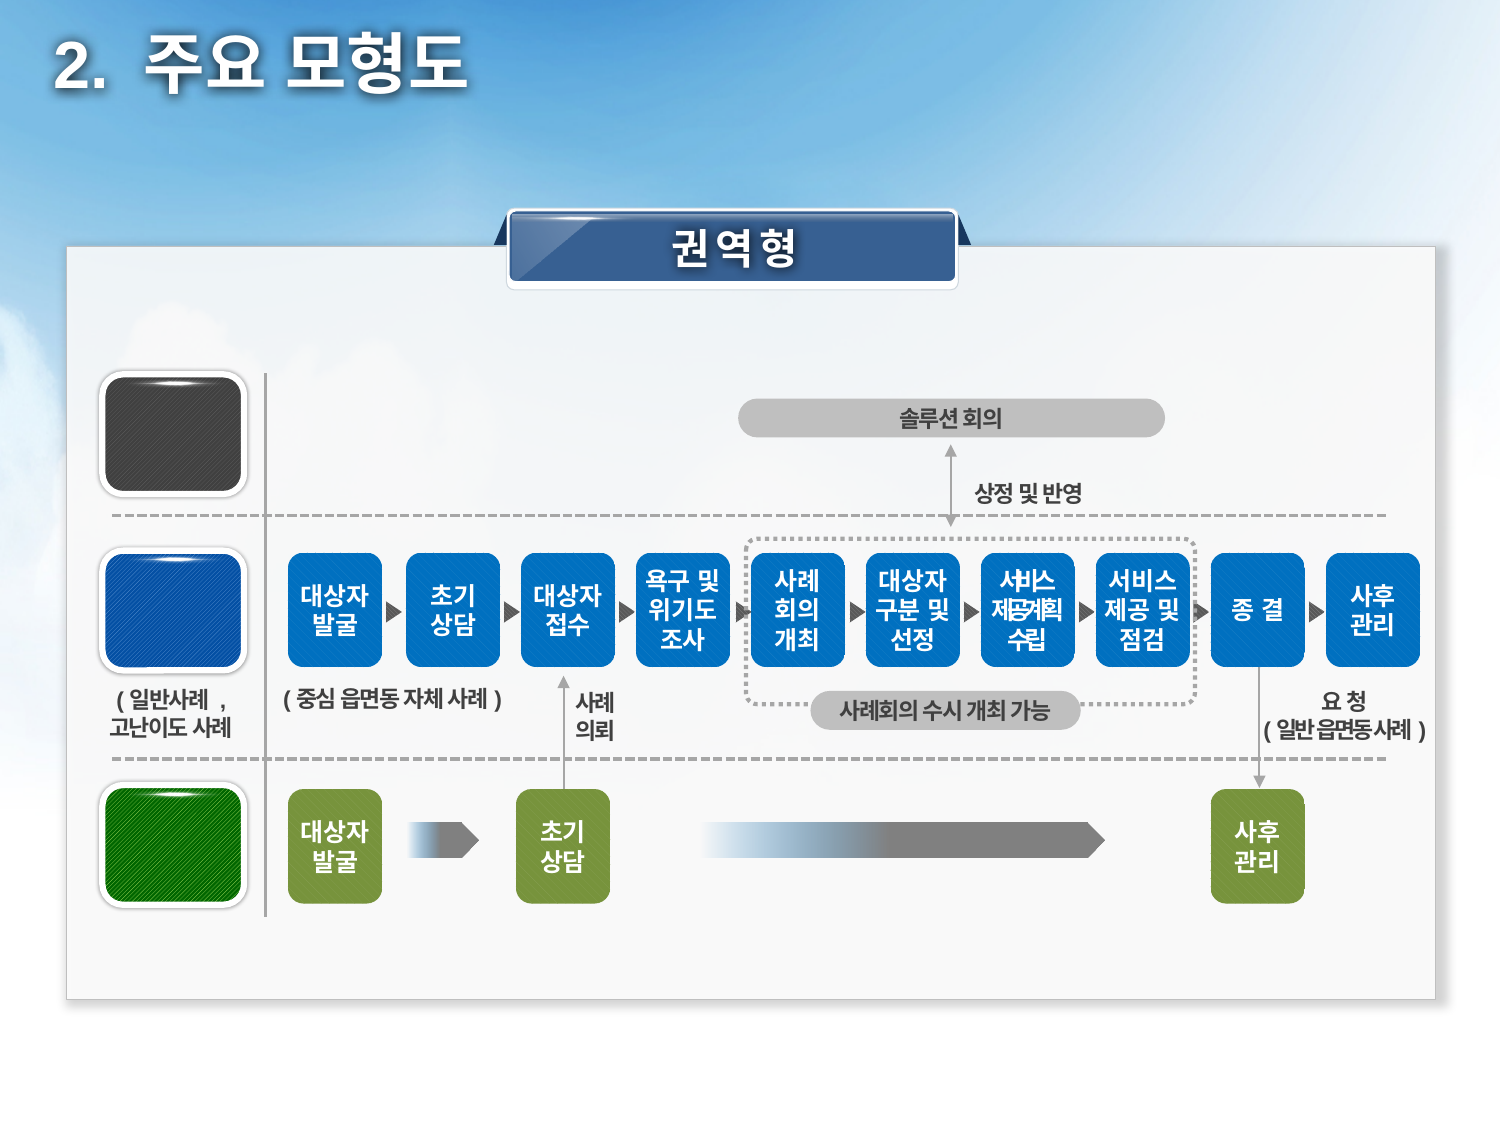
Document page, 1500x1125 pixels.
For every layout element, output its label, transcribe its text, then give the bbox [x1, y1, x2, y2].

text_box 상정 및 반영 [959, 472, 1099, 514]
text_box 대상자 발굴 [285, 786, 385, 906]
text_box 요 청 (일반 읍면동 사례) [1248, 680, 1255, 751]
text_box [102, 784, 245, 905]
text_box 대상자 발굴 [285, 550, 385, 670]
text_box [501, 599, 523, 625]
text_box (중심 읍면동 자체 사례) [270, 676, 517, 719]
picture [0, 0, 1500, 856]
text_box [617, 599, 638, 625]
text_box [65, 244, 1437, 1002]
text_box 대상자 접수 [518, 550, 618, 670]
text_box [733, 599, 746, 625]
text_box [743, 536, 1198, 707]
text_box 2. 주요 모형도 [39, 14, 1500, 111]
text_box 사후 관리 [1208, 786, 1307, 906]
text_box 초기 상담 [513, 786, 613, 906]
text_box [102, 550, 245, 671]
text_box [1306, 599, 1327, 625]
text_box 종 결 [1208, 550, 1307, 670]
text_box (일반사례 , 고난이도 사례 [94, 678, 249, 748]
text_box 솔루션 회의 [738, 398, 1166, 438]
text_box [696, 820, 1107, 860]
text_box [405, 820, 481, 860]
text_box 사례회의 수시 개최 가능 [810, 690, 1081, 730]
text_box 욕구 및 위기도 조사 [633, 550, 733, 670]
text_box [102, 374, 245, 495]
text_box 사후 관리 [1323, 550, 1423, 670]
text_box [1195, 601, 1212, 625]
text_box 사례 의뢰 [568, 681, 631, 752]
text_box 요 청 (일반 읍면동 사례) [1263, 680, 1442, 751]
text_box 초기 상담 [403, 550, 503, 670]
text_box [383, 599, 404, 625]
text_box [461, 207, 1008, 291]
